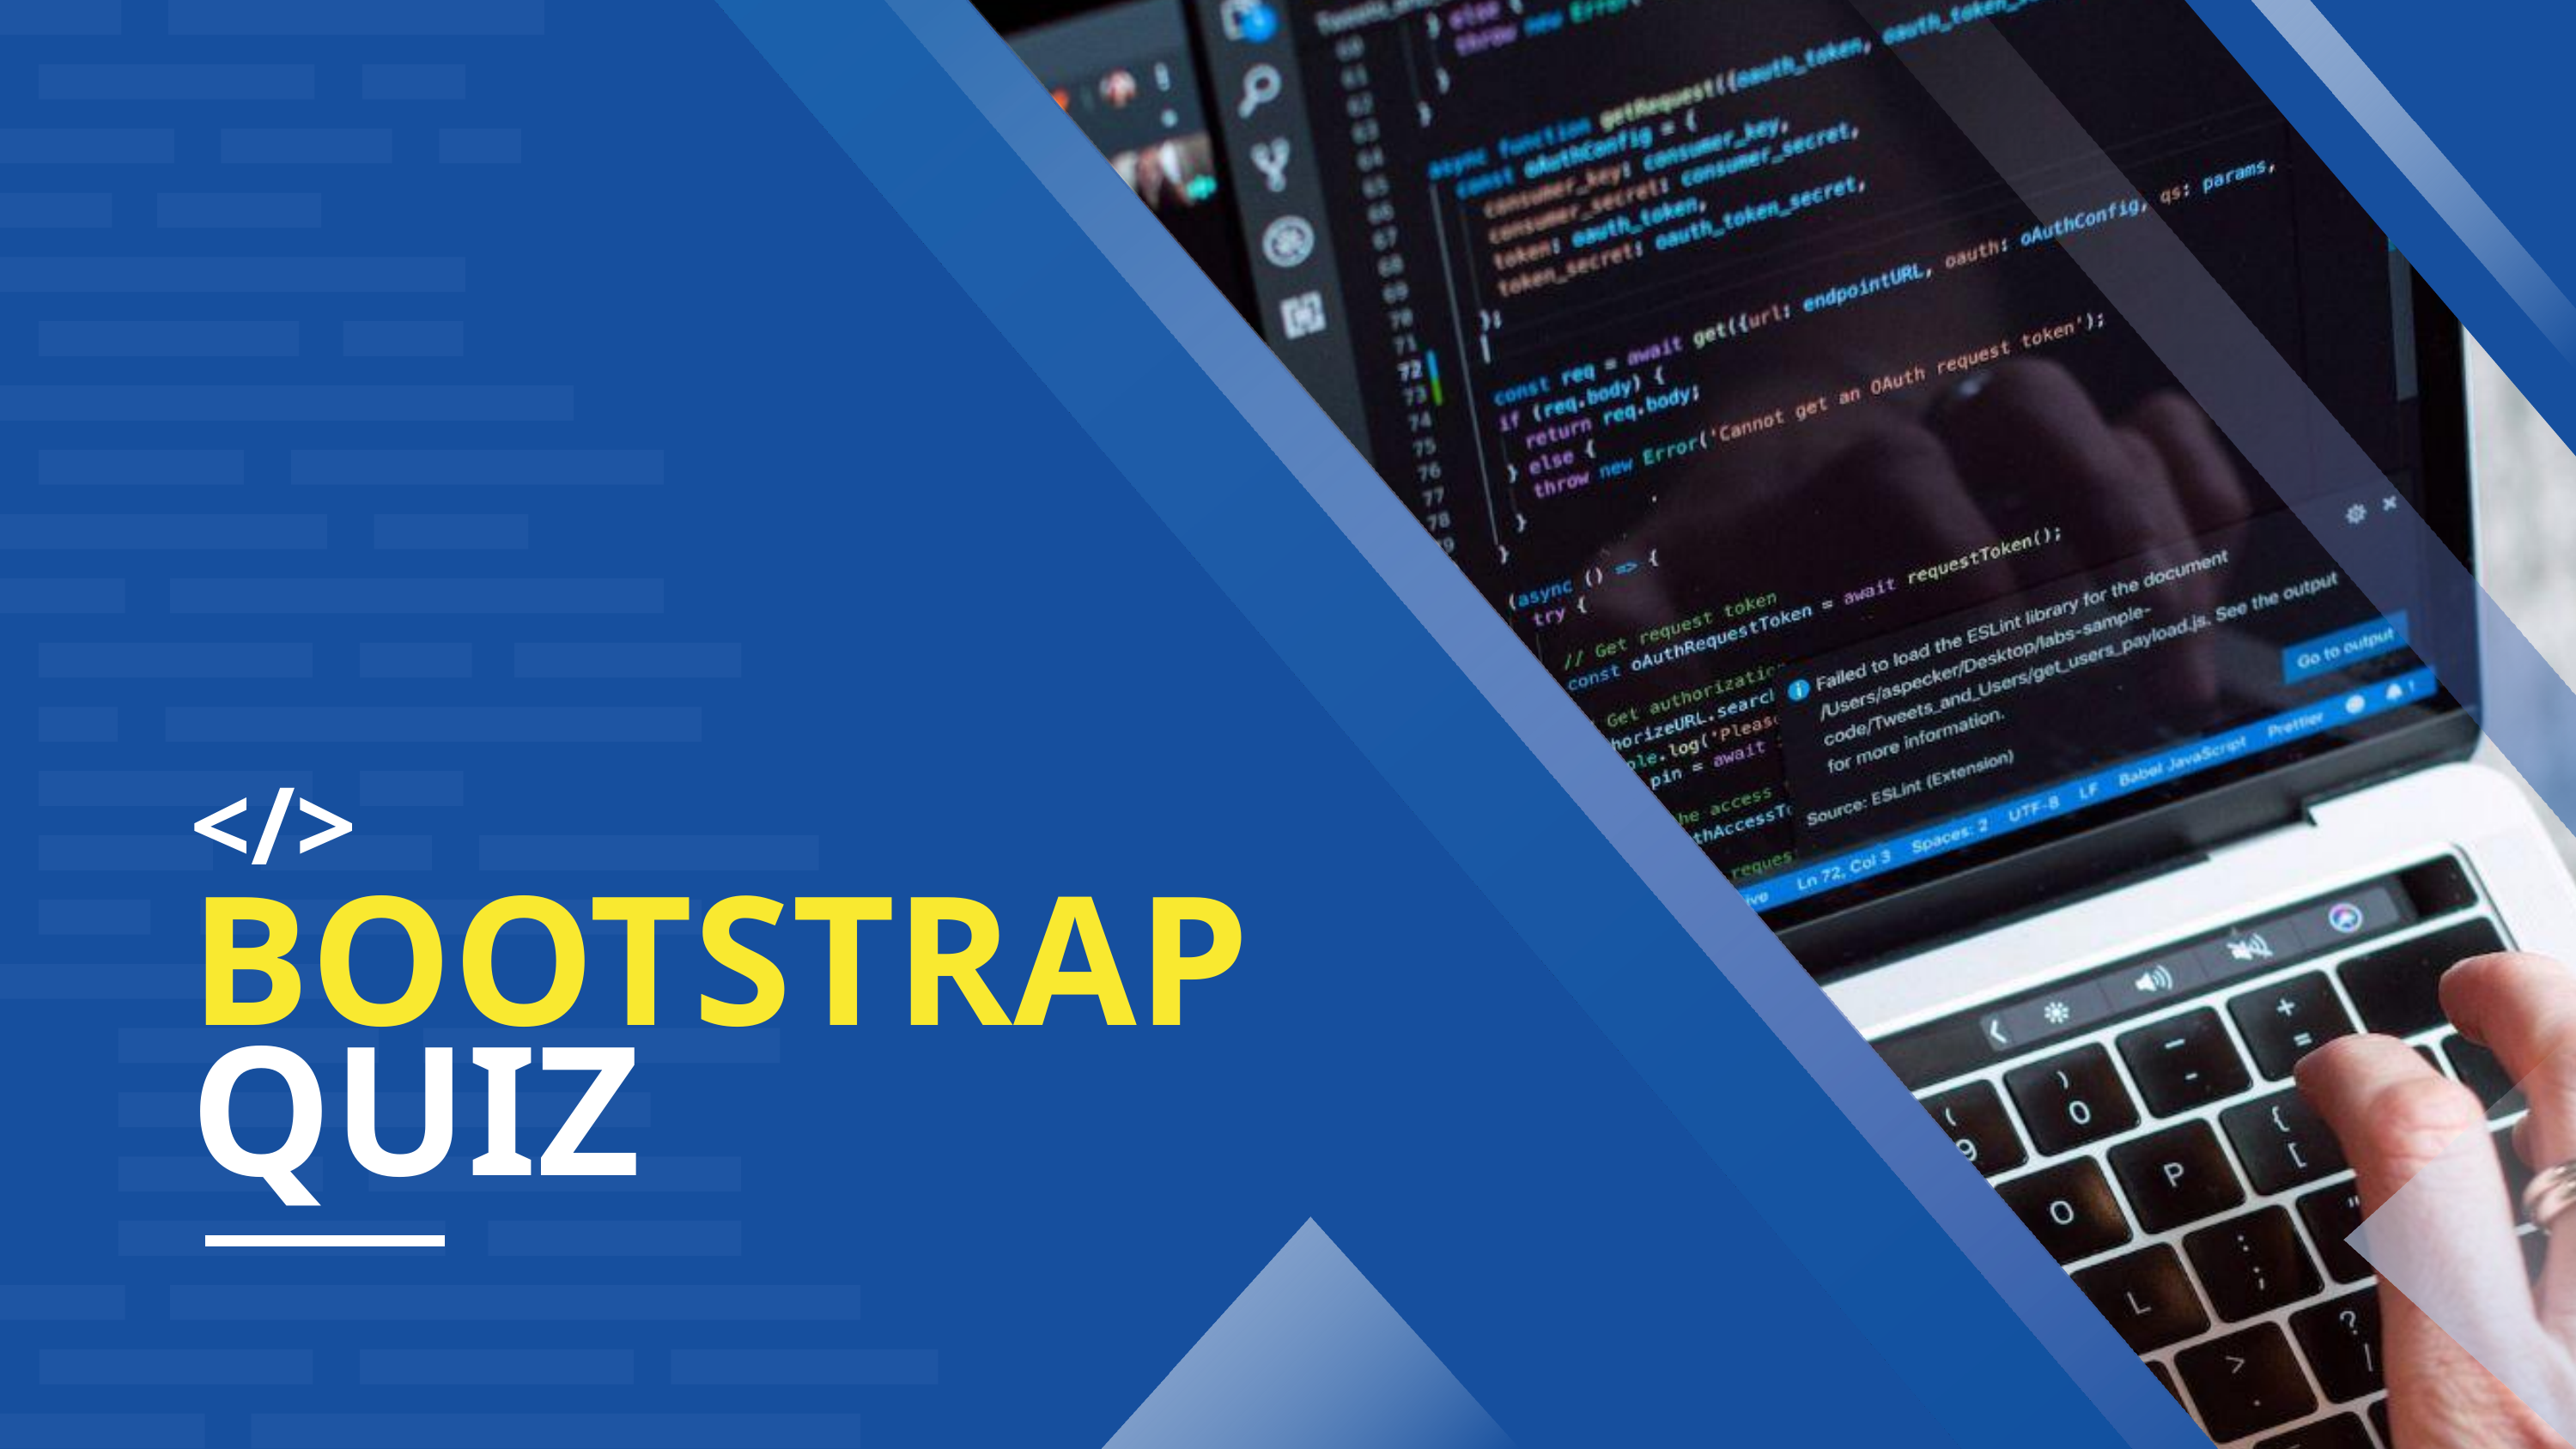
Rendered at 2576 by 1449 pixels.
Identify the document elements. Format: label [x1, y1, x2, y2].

text_box [190, 792, 1599, 1241]
text_box [2183, 0, 2576, 457]
picture [939, 0, 2576, 1449]
text_box [0, 0, 939, 1449]
